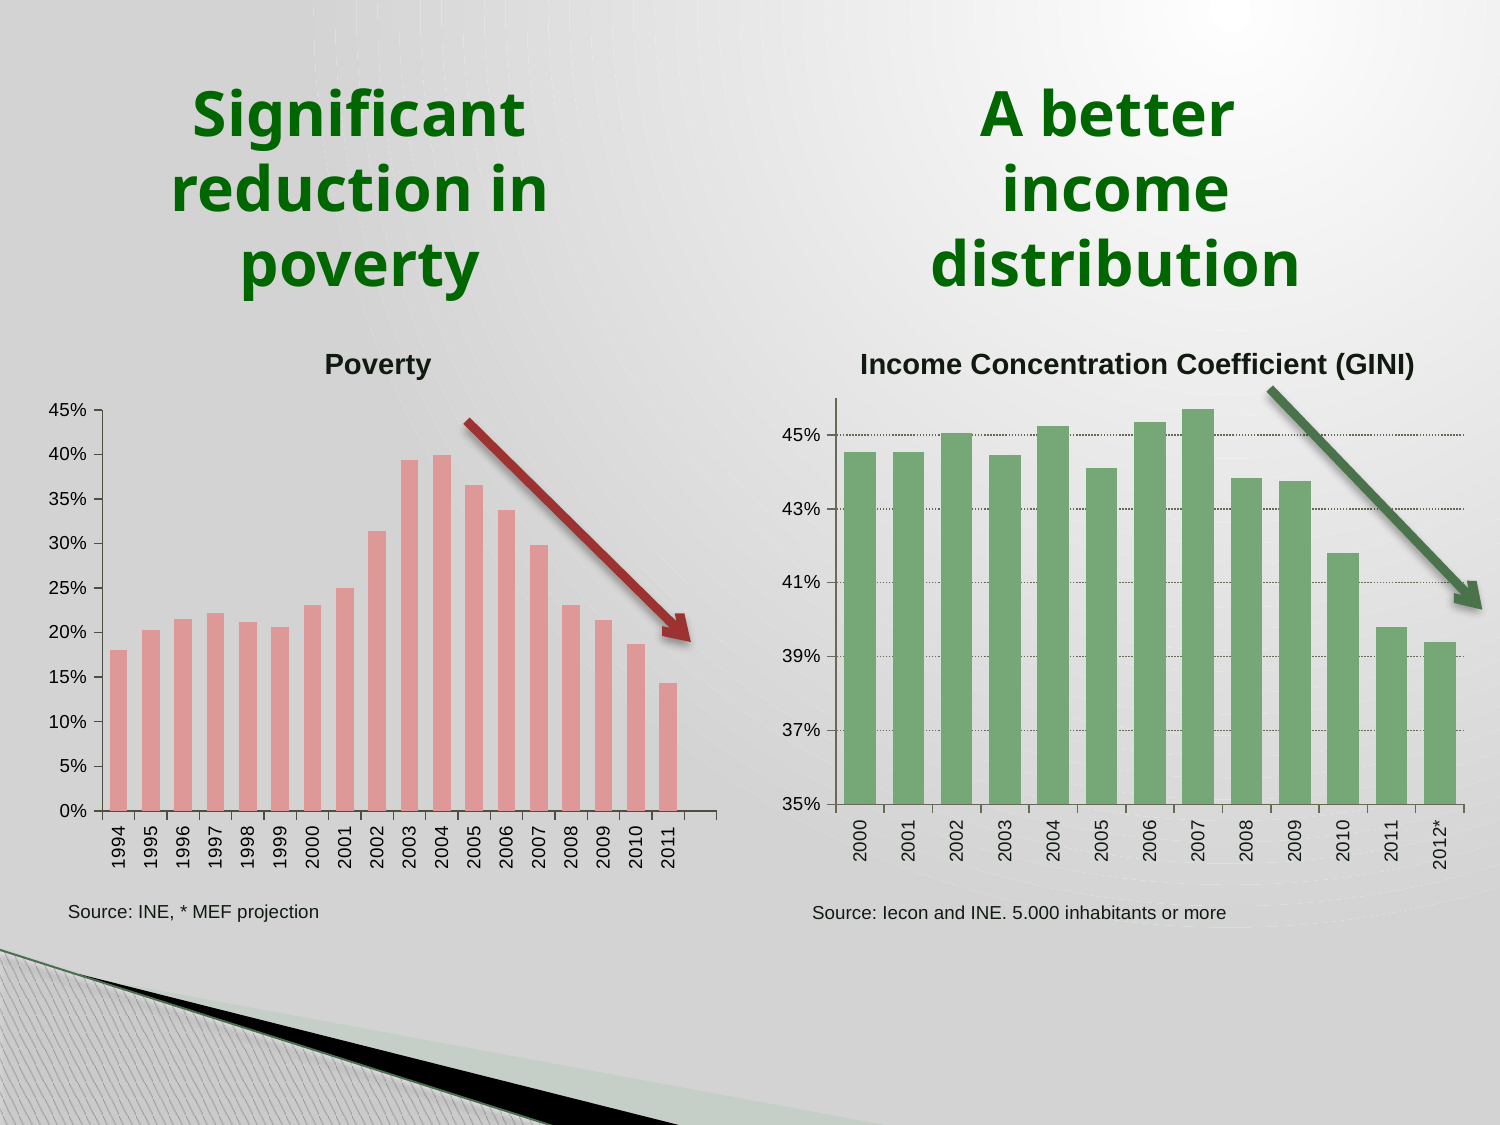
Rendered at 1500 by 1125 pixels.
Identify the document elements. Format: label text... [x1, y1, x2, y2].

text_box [466, 420, 692, 643]
chart [29, 385, 1466, 913]
text_box Significant reduction in poverty [53, 66, 668, 306]
text_box A better income distribution [809, 66, 1424, 306]
text_box Source: Iecon and INE. 5.000 inhabitants or more. [797, 893, 1500, 961]
text_box Source: INE, * MEF projection [53, 903, 797, 930]
text_box Income Concentration Coefficient (GINI) [829, 338, 1447, 385]
text_box Poverty [53, 338, 704, 388]
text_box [1269, 388, 1483, 610]
